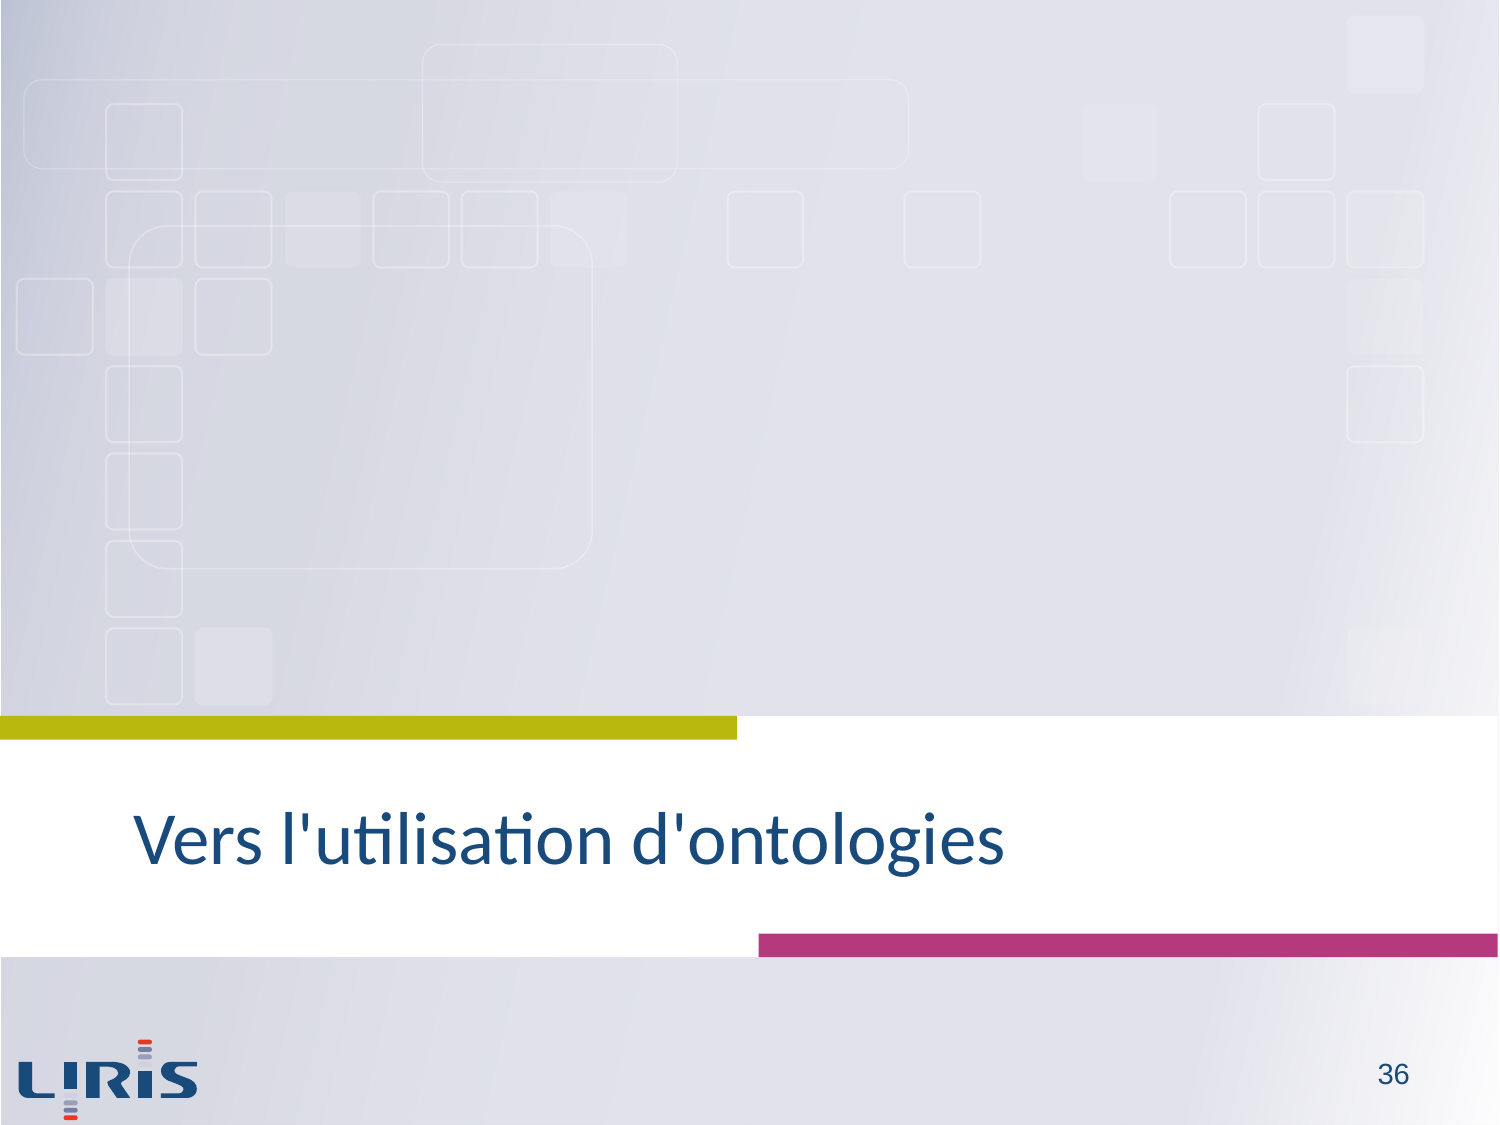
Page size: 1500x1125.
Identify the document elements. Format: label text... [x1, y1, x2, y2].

slide_number 36 [1230, 1042, 1425, 1103]
title Vers l'utilisation d'ontologies [118, 722, 1394, 947]
picture [1, 0, 1499, 1125]
